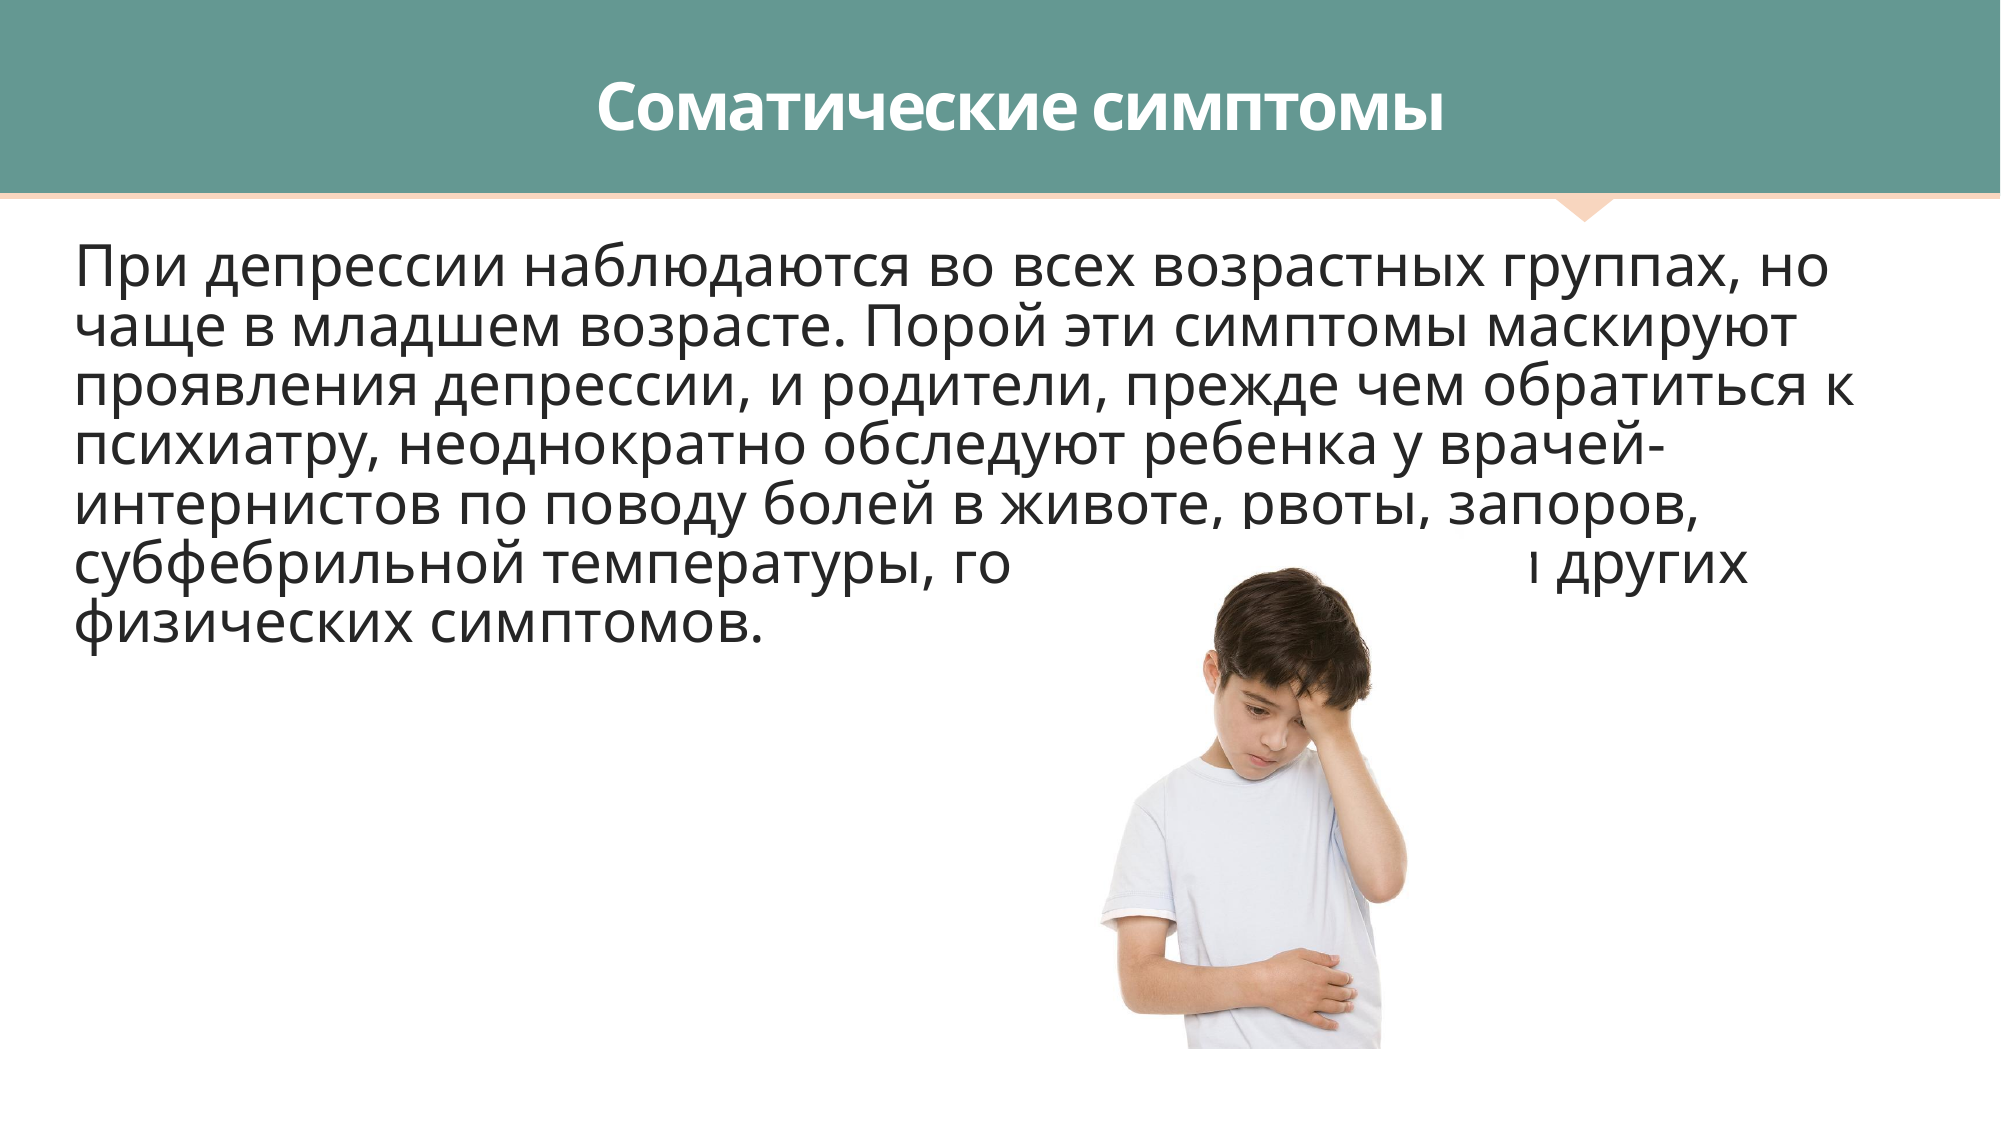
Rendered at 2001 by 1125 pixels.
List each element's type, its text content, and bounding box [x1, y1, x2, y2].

picture [1011, 529, 1531, 1049]
list При депрессии наблюдаются во всех возрастных группах, но чаще в младшем возрасте. Порой эти симптомы маскируют проявления депрессии, и родители, прежде чем обратиться к психиатру, неоднократно обследуют ребенка у врачей-интернистов по поводу болей в животе, рвоты, запоров, субфебрильной температуры, головных болей или других физических симптомов. [43, 231, 1969, 1047]
title Соматические симптомы [137, 24, 1905, 197]
